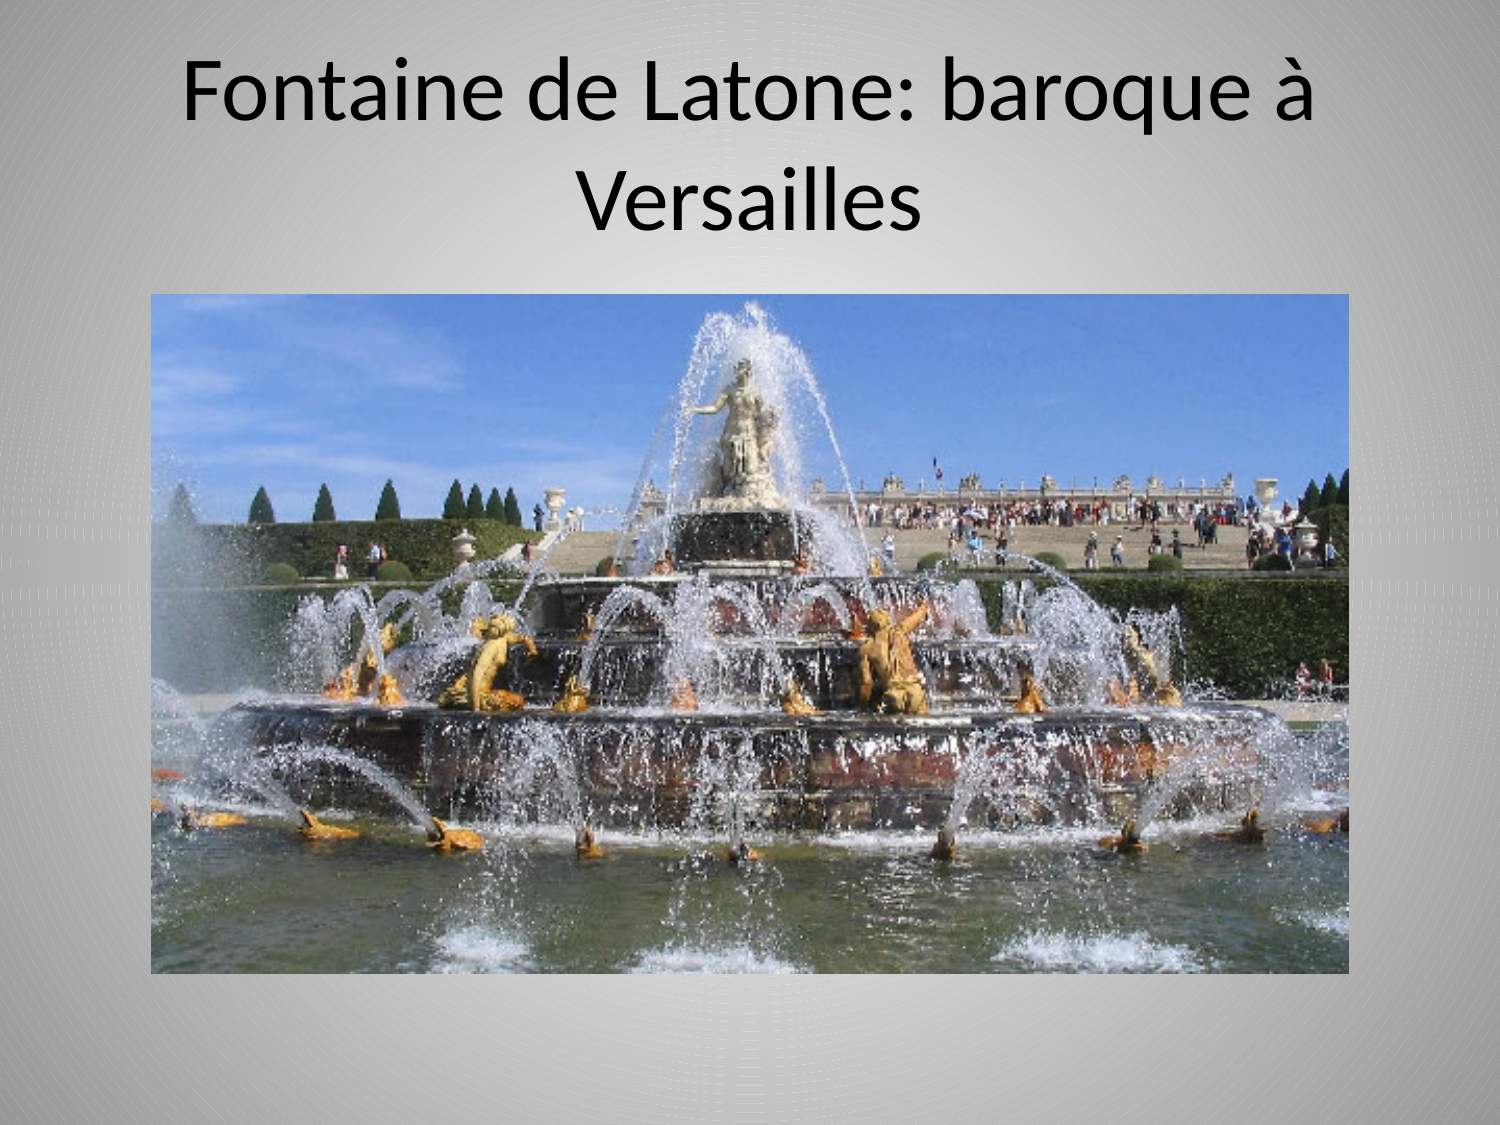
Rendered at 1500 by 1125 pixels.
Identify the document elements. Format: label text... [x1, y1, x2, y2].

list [150, 293, 1350, 974]
title Fontaine de Latone: baroque à Versailles [75, 45, 1425, 233]
